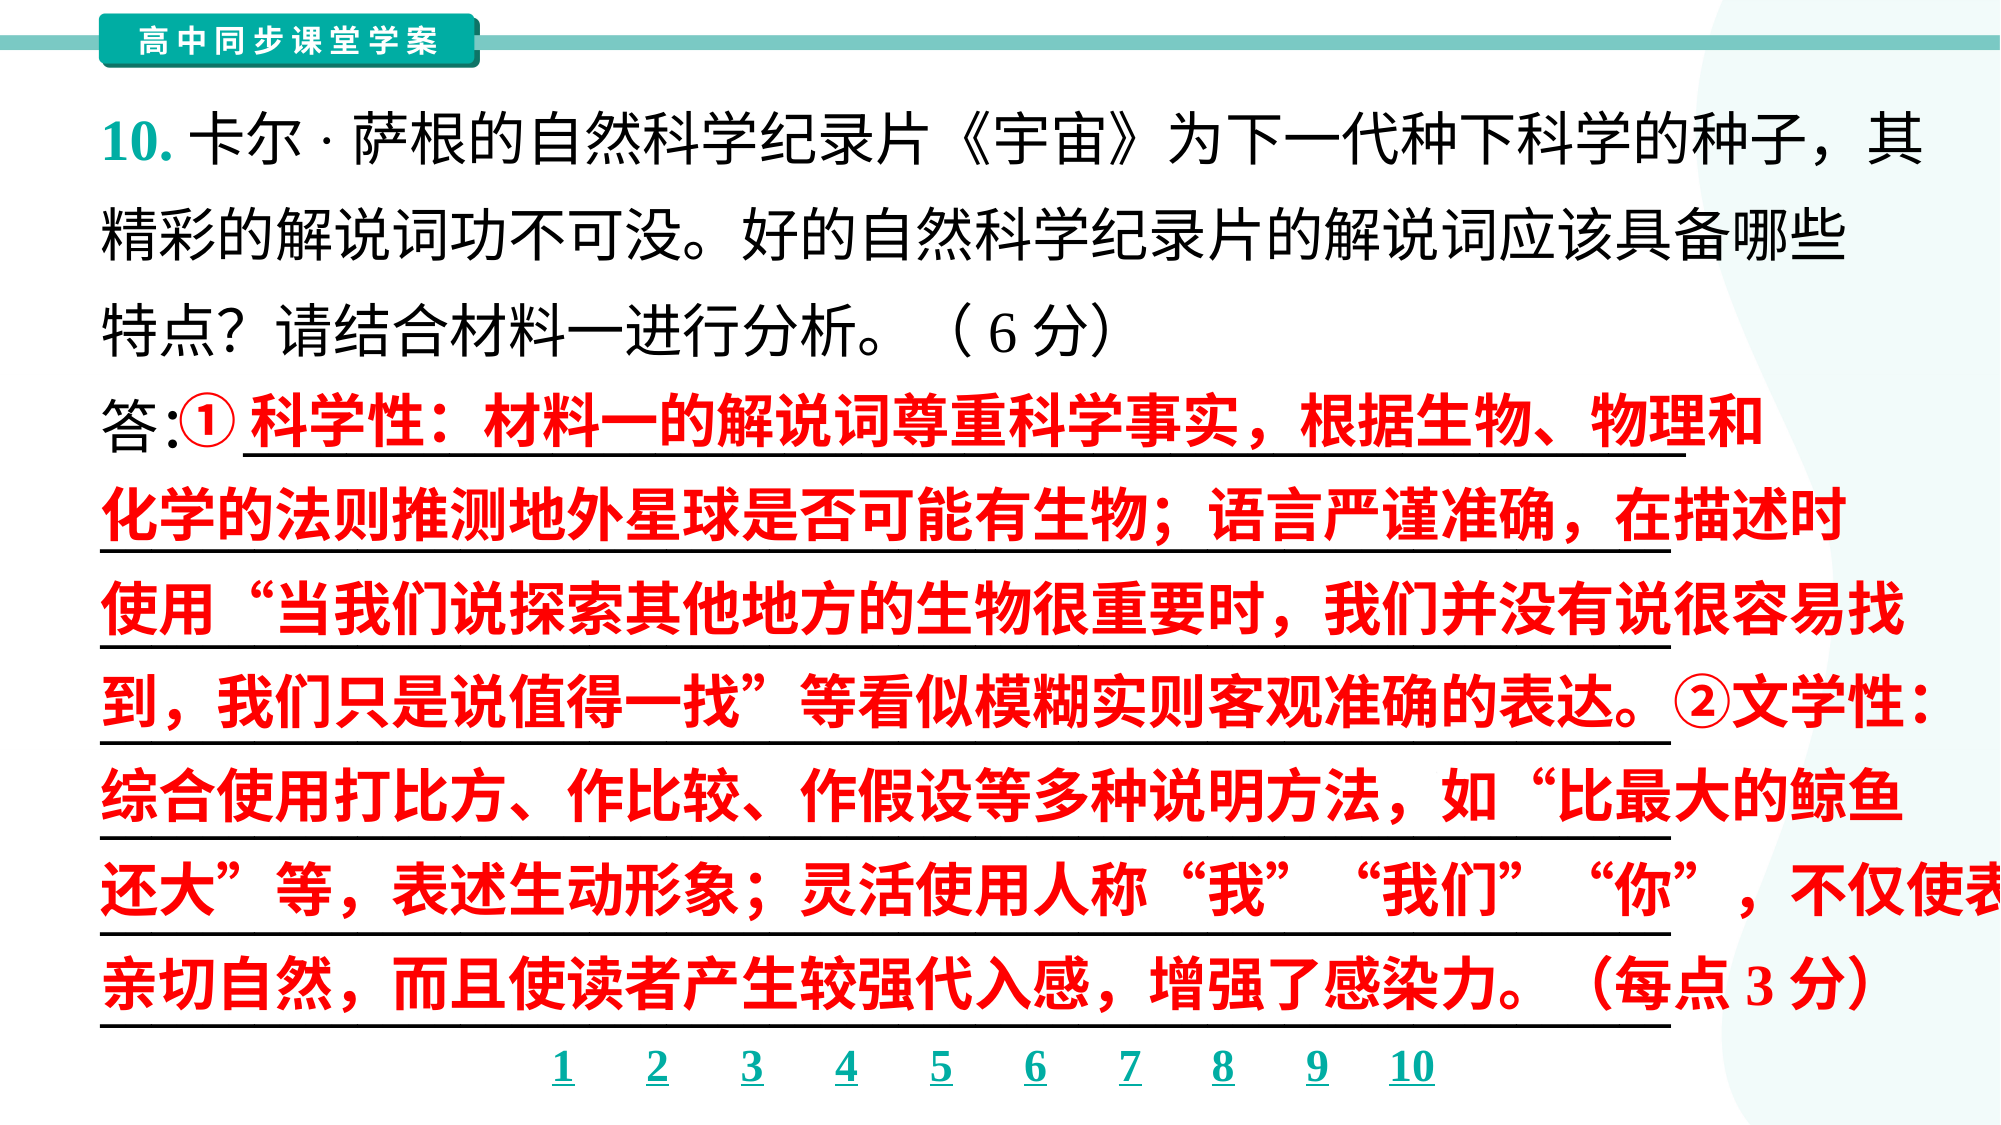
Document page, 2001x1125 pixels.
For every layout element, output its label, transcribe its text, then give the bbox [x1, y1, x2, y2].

text_box 10.卡尔·萨根的自然科学纪录片《宇宙》为下一代种下科学的种子，其 精彩的解说词功不可没。好的自然科学纪录片的解说词应该具备哪些 特点？请结合材料一进行分析。（6分） 答： ________________________________________________________ _____________________________________________________________ _____________________________________________________________ _____________________________________________________________ _____________________________________________________________ _____________________________________________________________ _____________________________________________________________ [100, 76, 1899, 360]
picture [0, 0, 2000, 1125]
text_box 10.卡尔·萨根的自然科学纪录片《宇宙》为下一代种下科学的种子，其 精彩的解说词功不可没。好的自然科学纪录片的解说词应该具备哪些 特点？请结合材料一进行分析。（6分） 答： ________________________________________________________ _____________________________________________________________ _____________________________________________________________ _____________________________________________________________ _____________________________________________________________ _____________________________________________________________ _____________________________________________________________ [100, 1008, 1899, 1018]
text_box ①科学性：材料一的解说词尊重科学事实，根据生物、物理和 化学的法则推测地外星球是否可能有生物；语言严谨准确，在描述时 使用“当我们说探索其他地方的生物很重要时，我们并没有说很容易找 到，我们只是说值得一找”等看似模糊实则客观准确的表达。②文学性： 综合使用打比方、作比较、作假设等多种说明方法，如“比最大的鲸鱼 还大”等，表述生动形象；灵活使用人称“我”“我们”“你”，不仅使表达 亲切自然，而且使读者产生较强代入感，增强了感染力。（每点3分） [100, 360, 1899, 1008]
